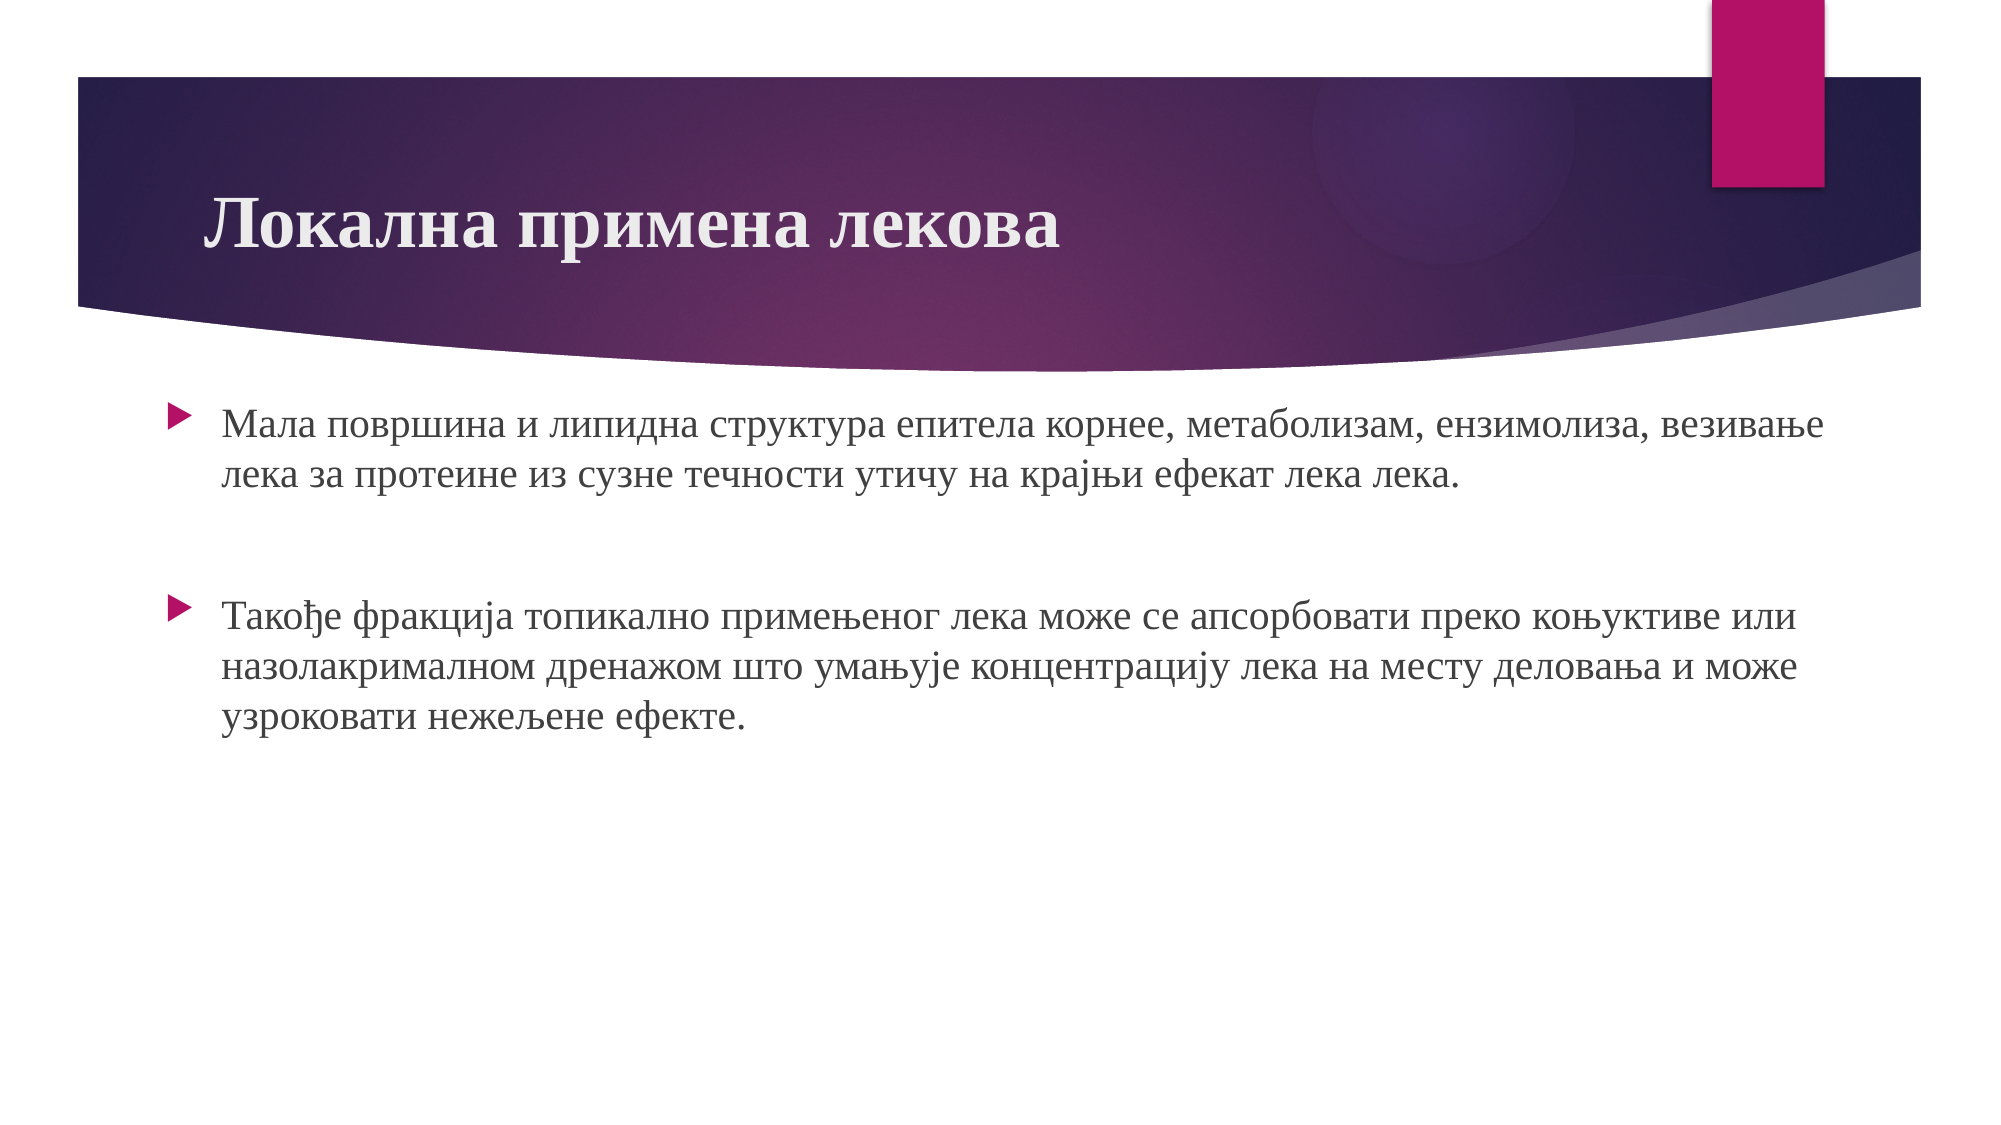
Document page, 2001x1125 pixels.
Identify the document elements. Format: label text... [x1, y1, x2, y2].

title Локална примена лекова [189, 159, 1627, 276]
list Мала површина и липидна структура епитела корнее, метаболизам, ензимолиза, везивање лека за протеине из сузне течности утичу на крајњи ефекат лека лека. Такође фракција топикално примењеног лека може се апсорбовати преко коњуктиве или назолакрималном дренажом што умањује концентрацију лека на месту деловања и може узроковати нежељене ефекте. [149, 388, 1850, 950]
